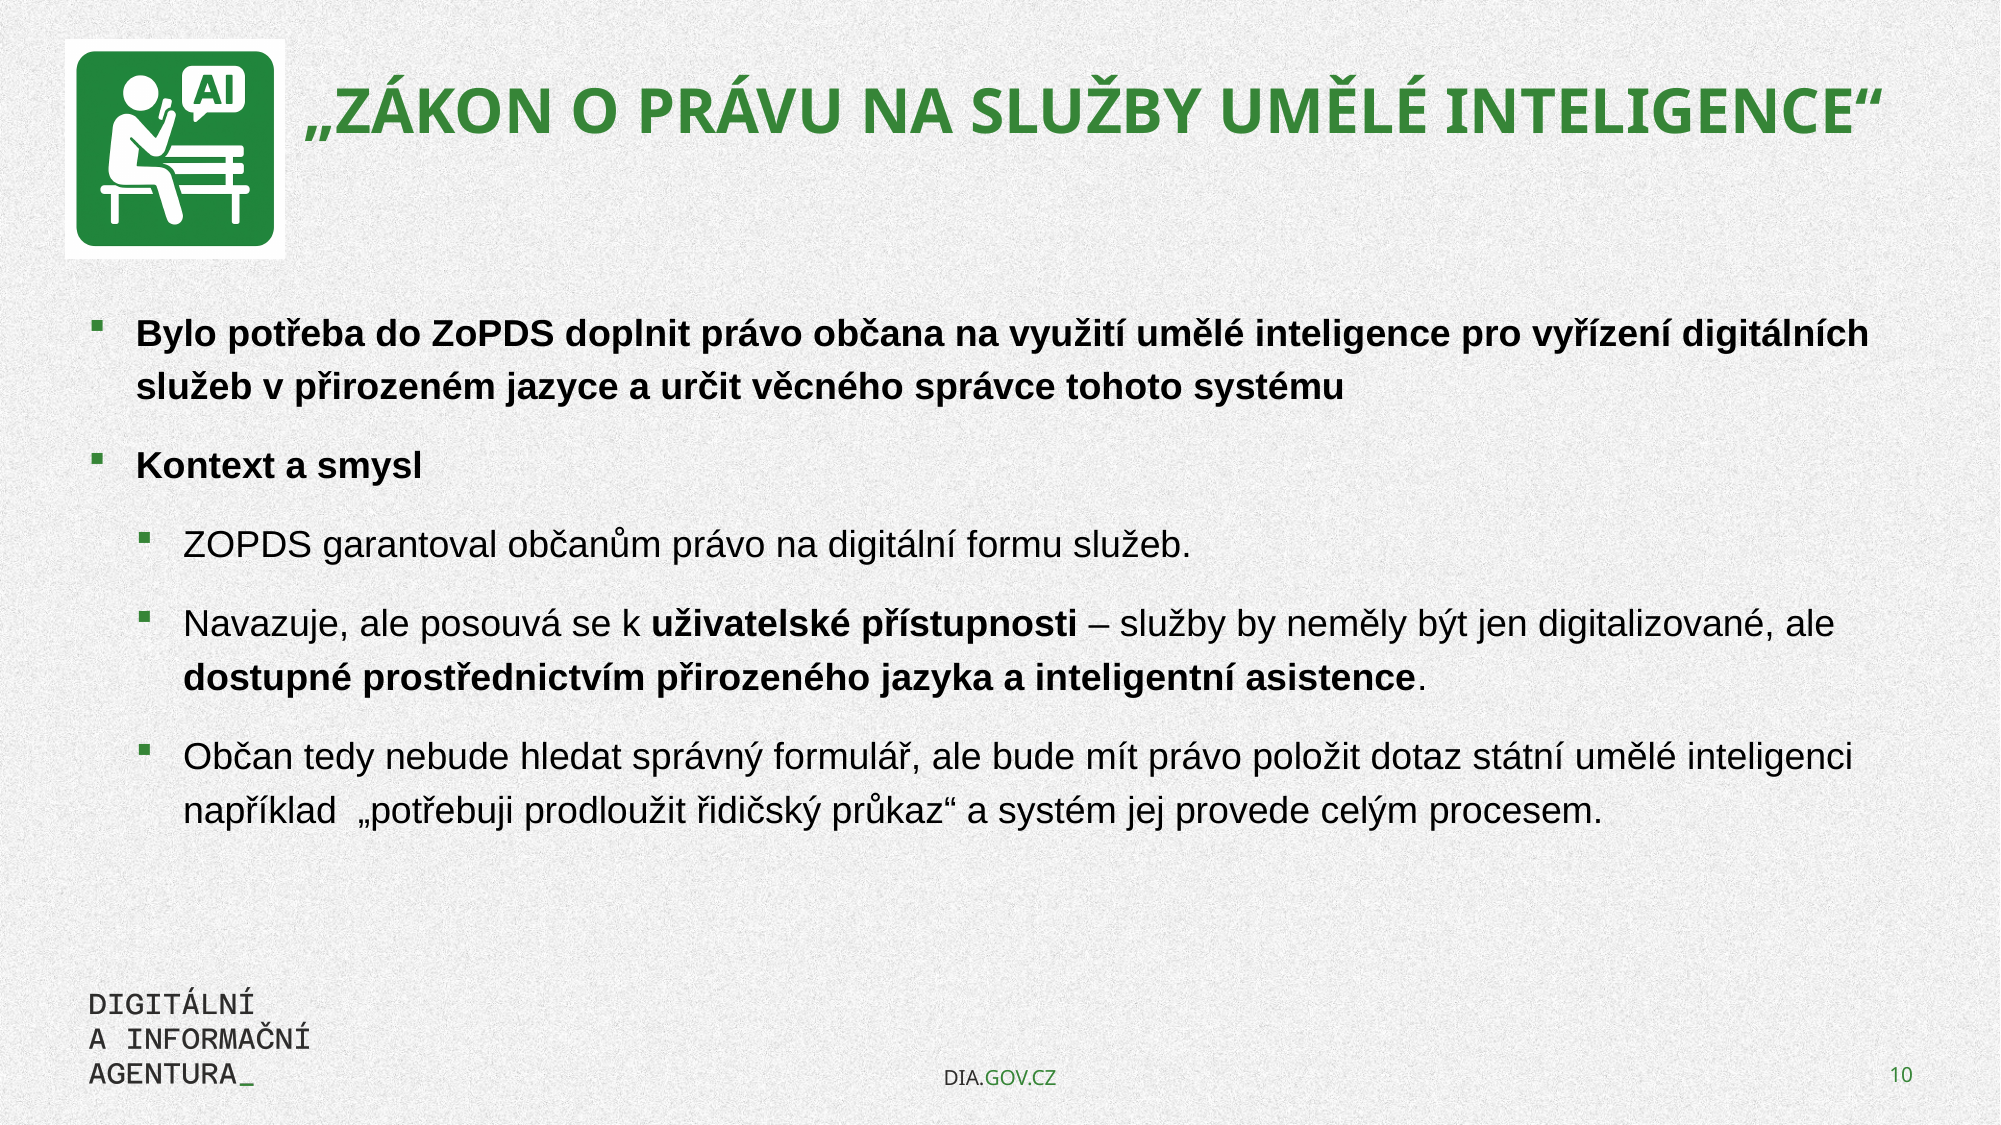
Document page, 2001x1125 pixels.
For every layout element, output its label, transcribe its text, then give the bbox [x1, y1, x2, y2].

list Bylo potřeba do ZoPDS doplnit právo občana na využití umělé inteligence pro vyřízení digitálních služeb v přirozeném jazyce a určit věcného správce tohoto systému Kontext a smysl ZOPDS garantoval občanům právo na digitální formu služeb. Navazuje, ale posouvá se k uživatelské přístupnosti – služby by neměly být jen digitalizované, ale dostupné prostřednictvím přirozeného jazyka a inteligentní asistence. Občan tedy nebude hledat správný formulář, ale bude mít právo položit dotaz státní umělé inteligenci například „potřebuji prodloužit řidičský průkaz“ a systém jej provede celým procesem. [88, 299, 1912, 980]
picture [0, 0, 2001, 1125]
title „Zákon o právu na služby umělé inteligence“ [303, 70, 1912, 284]
footer DIA.GOV.CZ [558, 1037, 1442, 1098]
slide_number 10 [1612, 1037, 1928, 1098]
